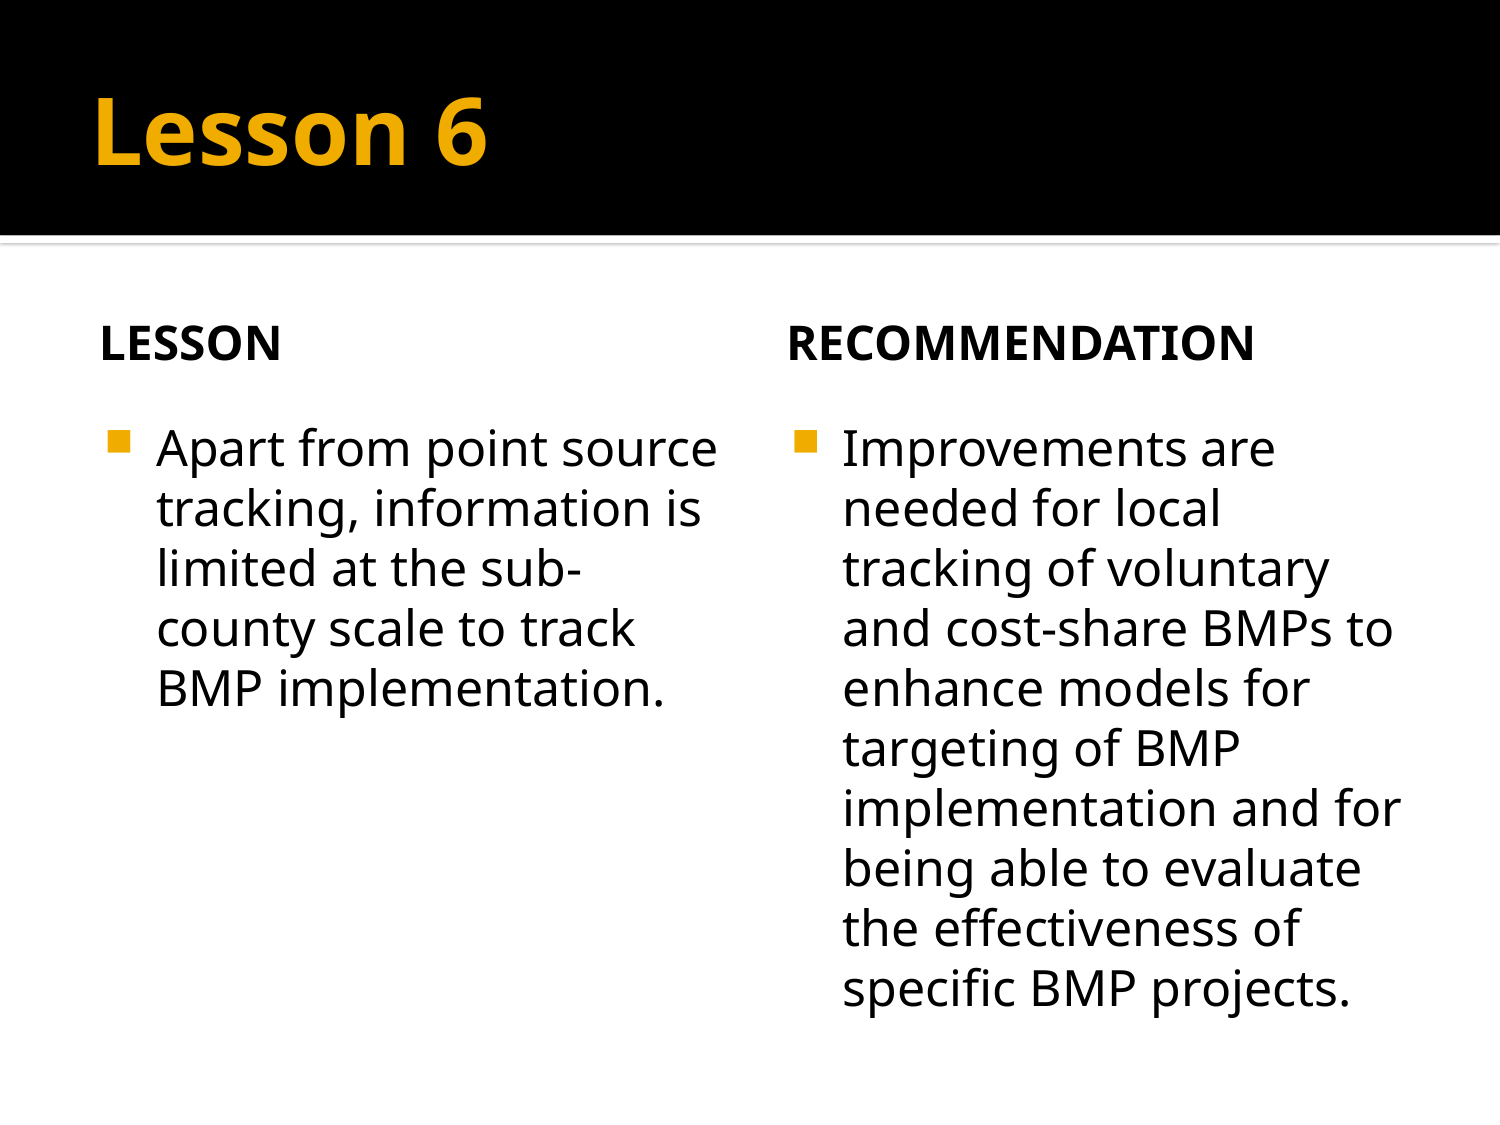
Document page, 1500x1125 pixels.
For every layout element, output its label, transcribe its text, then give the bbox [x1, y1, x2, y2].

list Recommendation [761, 278, 1425, 396]
list Lesson [75, 278, 738, 396]
title Lesson 6 [75, 24, 1425, 231]
list Improvements are needed for local tracking of voluntary and cost-share BMPs to enhance models for targeting of BMP implementation and for being able to evaluate the effectiveness of specific BMP projects. [761, 401, 1425, 1050]
list Apart from point source tracking, information is limited at the sub-county scale to track BMP implementation. [75, 401, 738, 1050]
